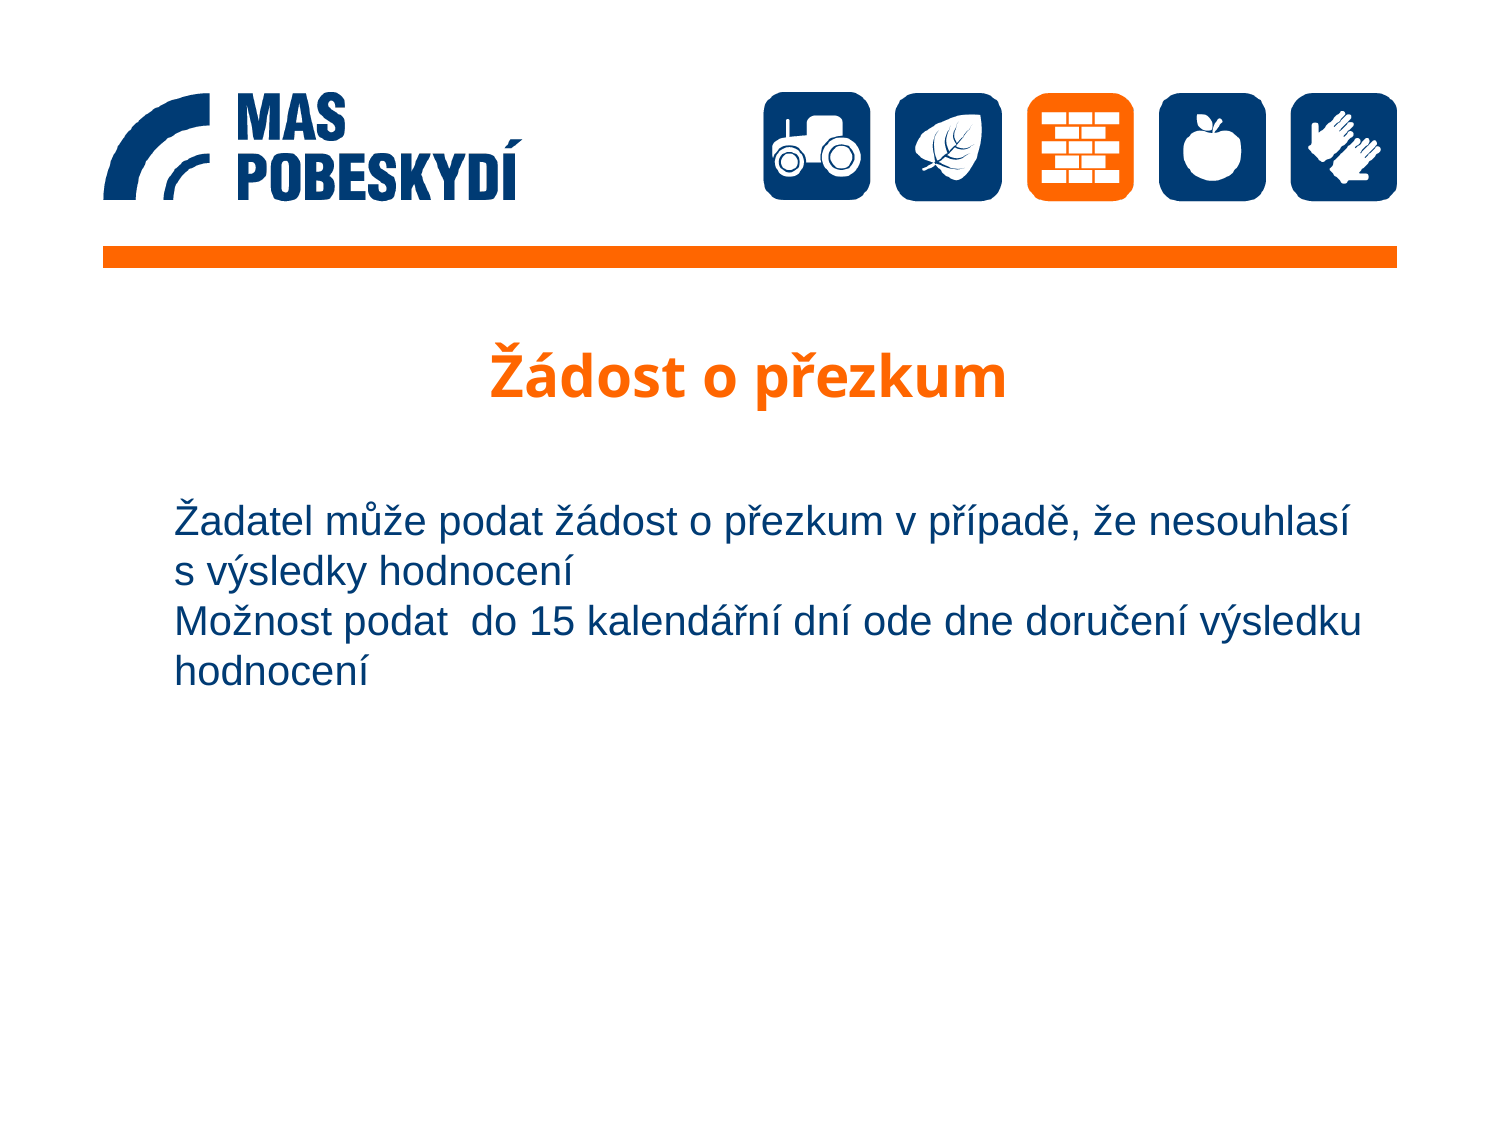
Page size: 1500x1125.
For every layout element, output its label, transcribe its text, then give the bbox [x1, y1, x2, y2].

title Žádost o přezkum [103, 328, 1397, 418]
subtitle Žadatel může podat žádost o přezkum v případě, že nesouhlasí s výsledky hodnocení Možnost podat do 15 kalendářní dní ode dne doručení výsledku hodnocení [103, 486, 1397, 1030]
picture [103, 92, 1397, 268]
